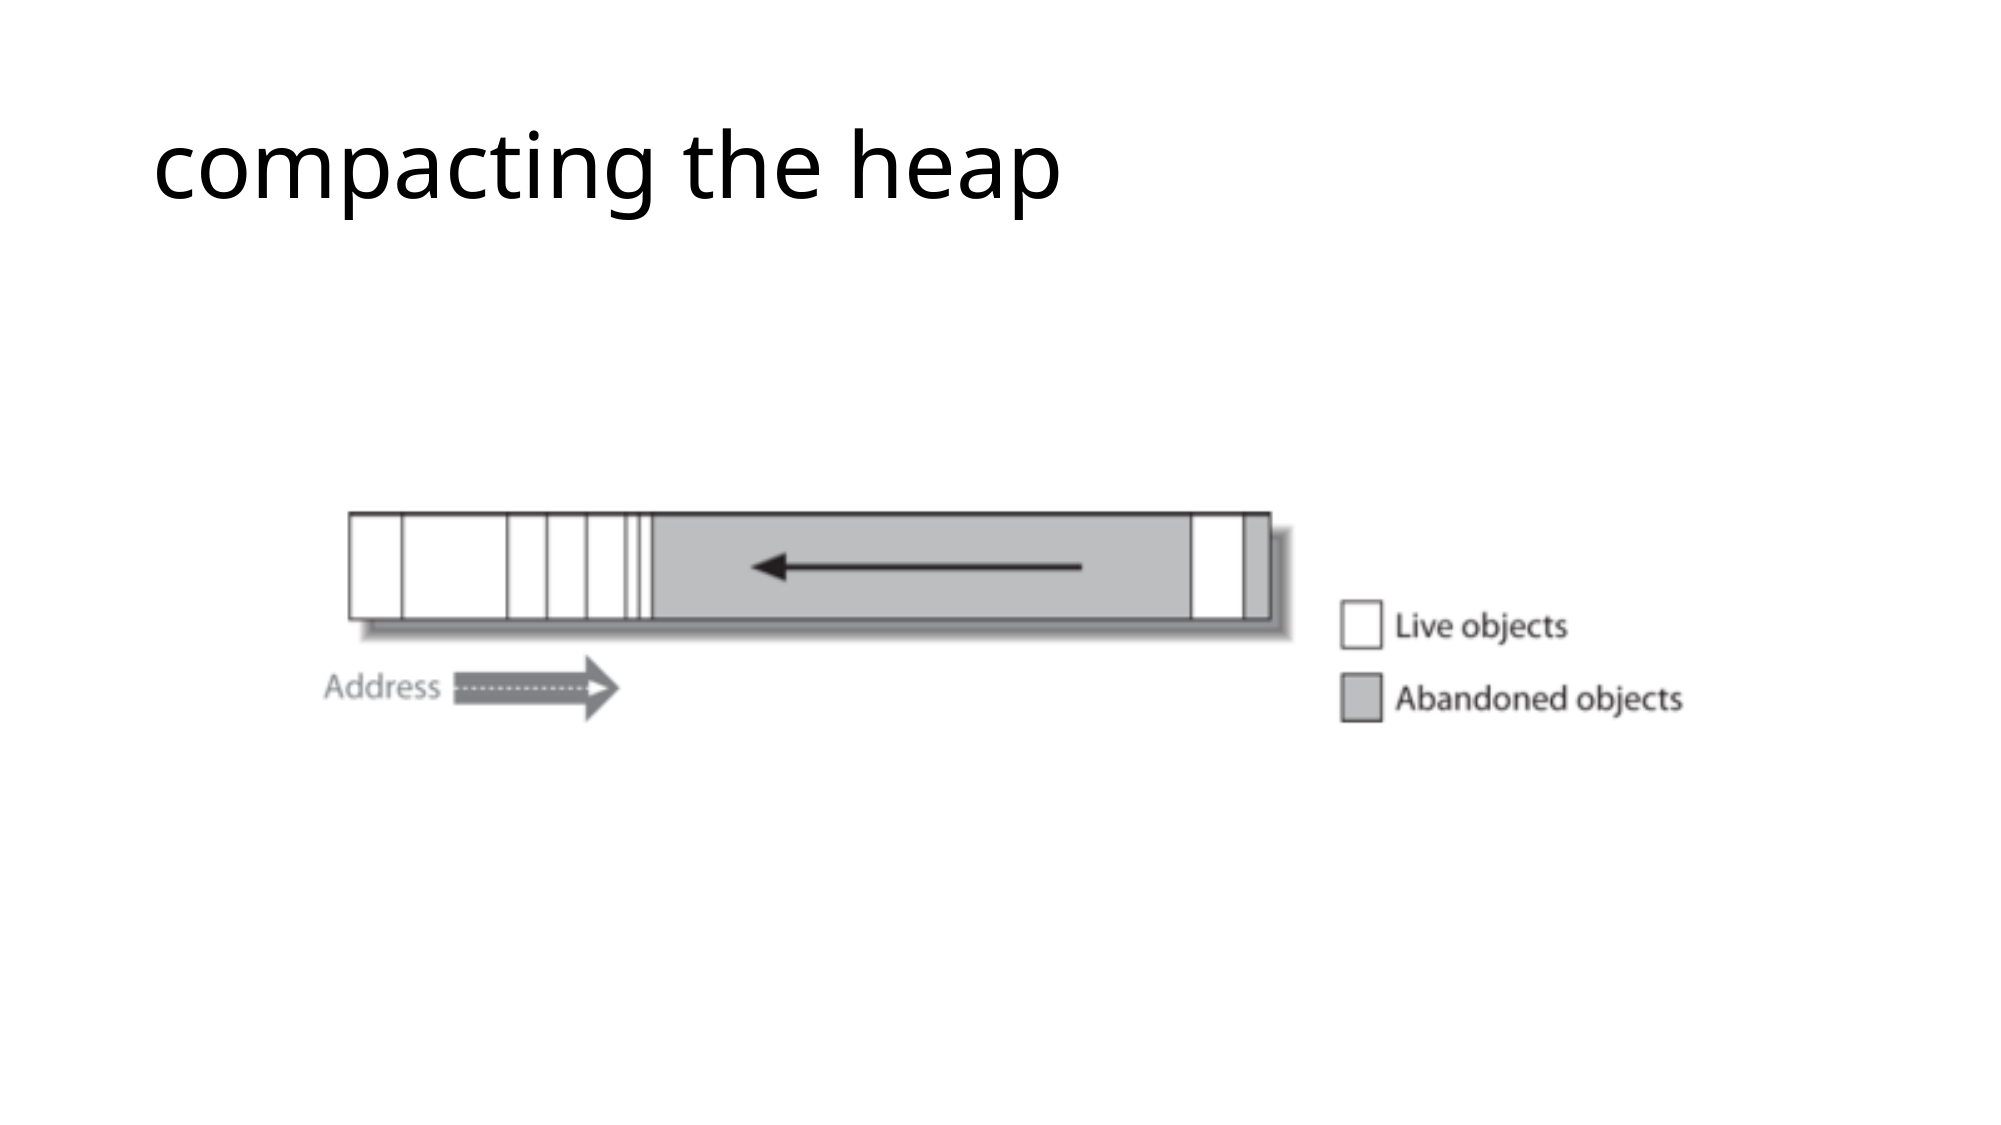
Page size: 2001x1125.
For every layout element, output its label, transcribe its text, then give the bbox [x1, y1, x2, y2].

title compacting the heap [137, 59, 1863, 278]
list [53, 457, 1947, 766]
